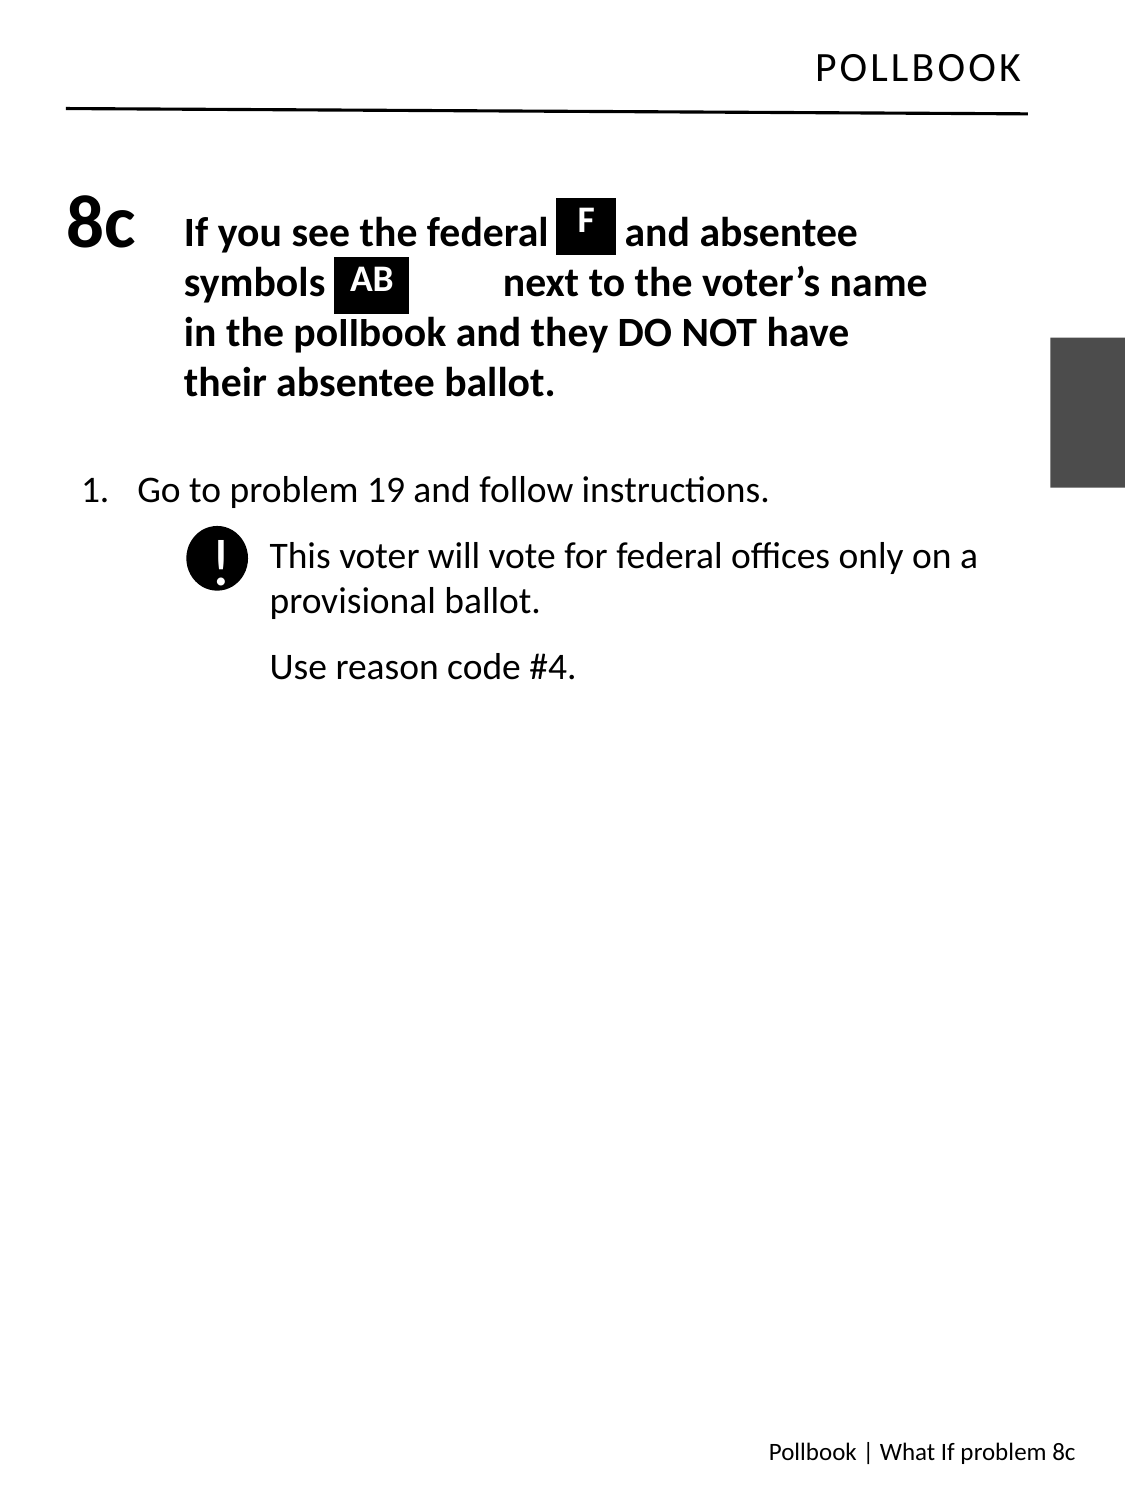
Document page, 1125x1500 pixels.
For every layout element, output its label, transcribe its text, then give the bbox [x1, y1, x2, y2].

text_box [216, 162, 1051, 413]
list Go to problem 19 and follow instructions. This voter will vote for federal offices only on a provisional ballot. Use reason code #4. [65, 457, 1051, 1381]
table_header F [556, 198, 616, 255]
list If you see the federal and absentee symbols next to the voter’s name in the pollbook and they DO NOT have their absentee ballot. [169, 196, 955, 447]
table_header AB [334, 257, 409, 314]
text_box Pollbook | What If problem 8c [754, 1427, 1125, 1473]
list 8c [51, 175, 192, 340]
text_box ! [185, 524, 250, 592]
